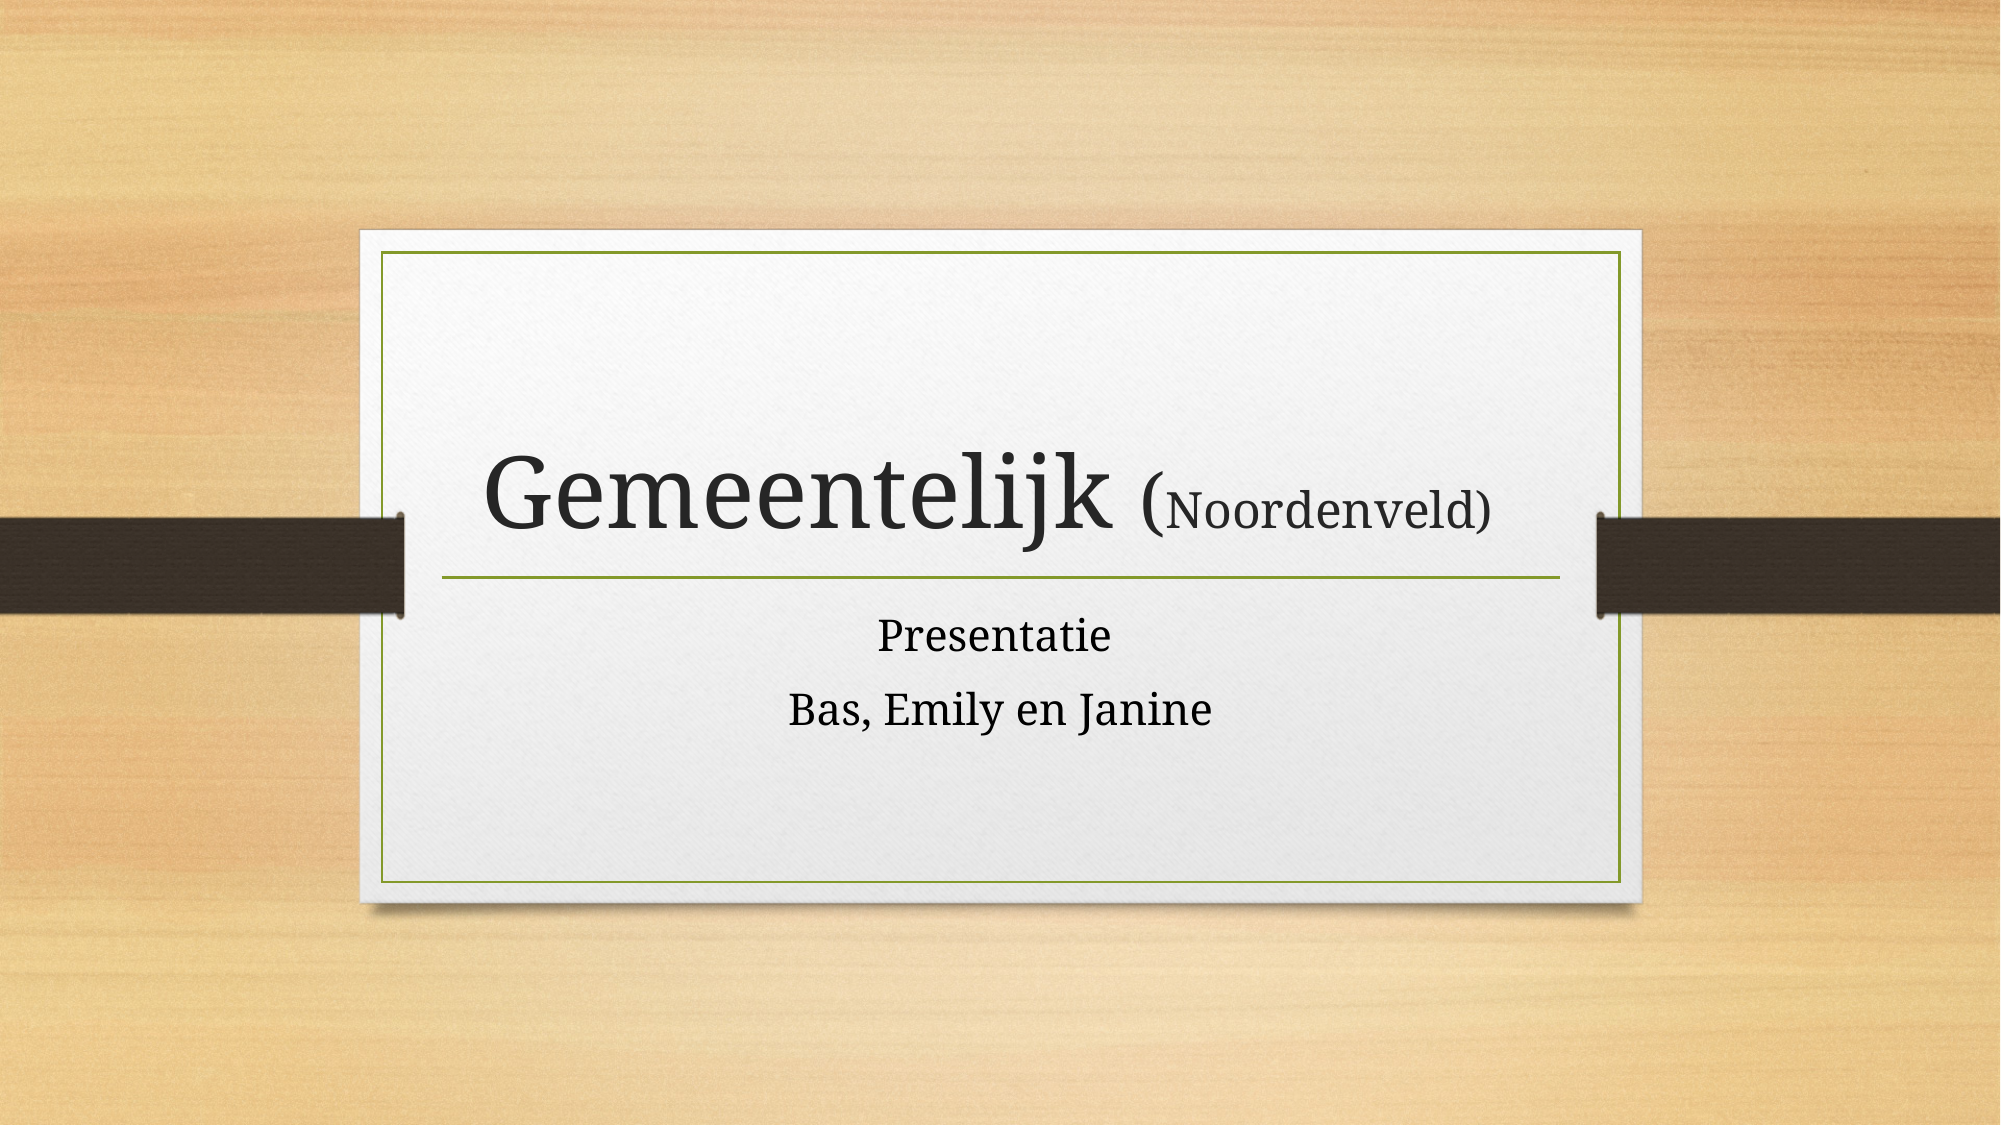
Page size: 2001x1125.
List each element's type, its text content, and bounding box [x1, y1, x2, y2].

title Gemeentelijk (Noordenveld) [441, 306, 1560, 556]
picture [0, 0, 2001, 1125]
subtitle Presentatie Bas, Emily en Janine [441, 600, 1560, 817]
